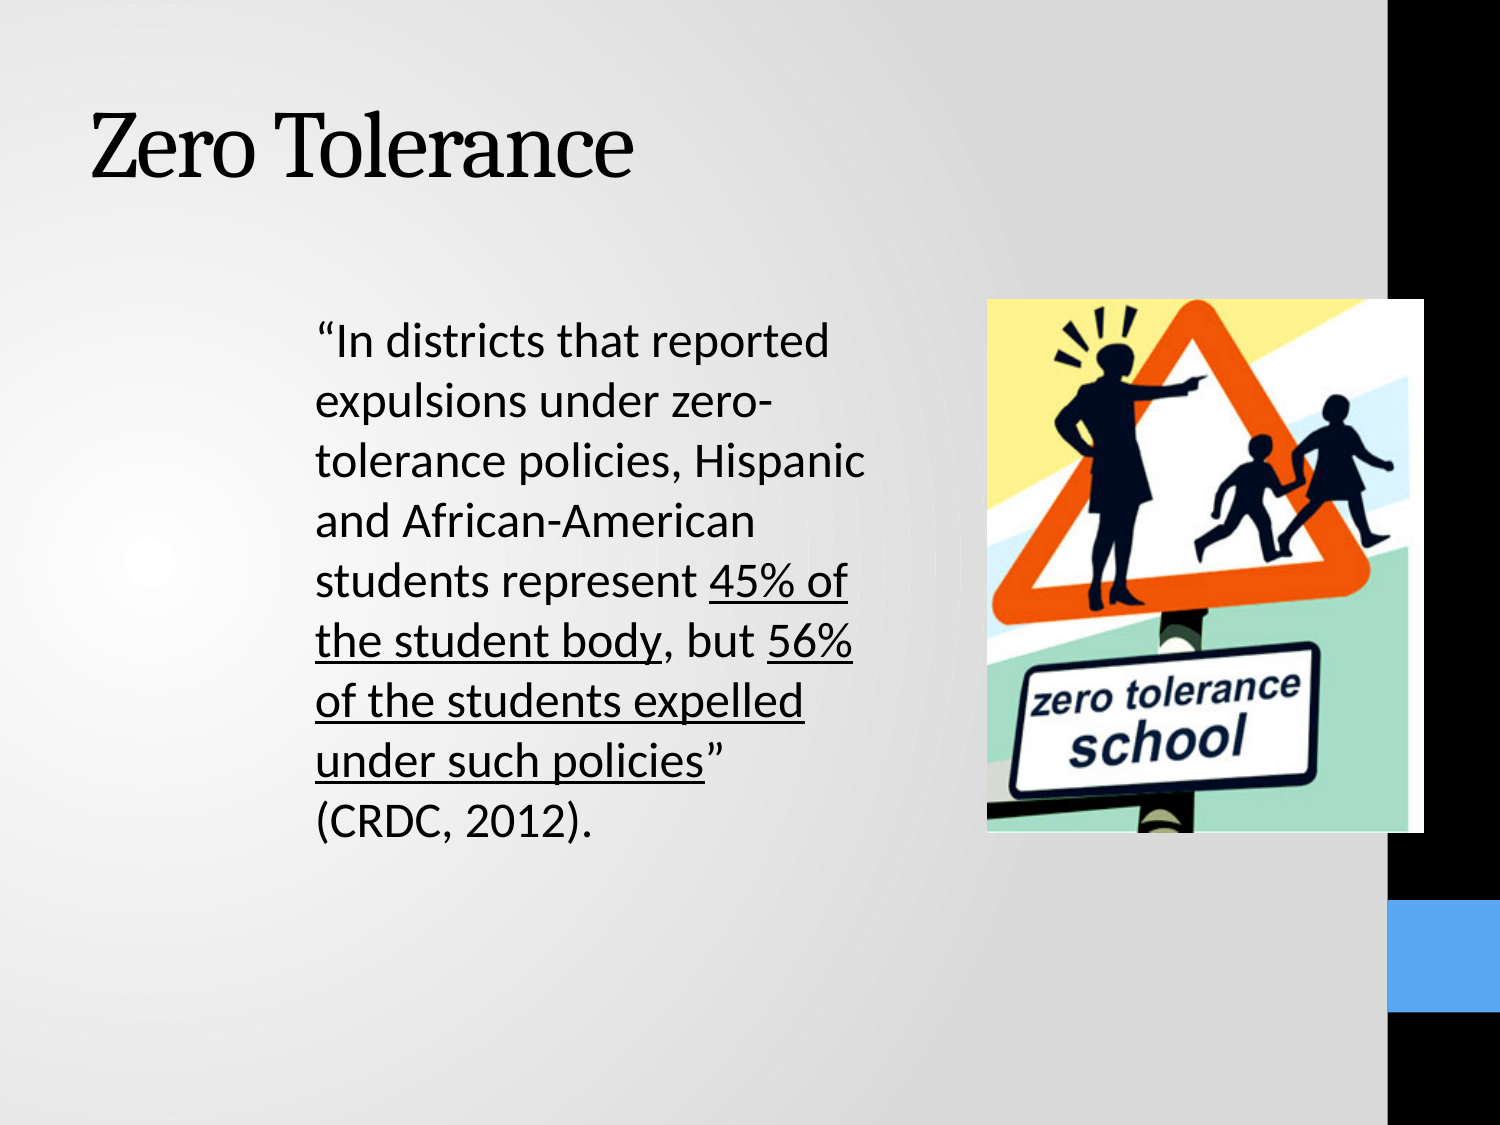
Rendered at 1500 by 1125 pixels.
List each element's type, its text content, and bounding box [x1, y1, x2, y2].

picture [986, 299, 1424, 834]
text_box “In districts that reported expulsions under zero-tolerance policies, Hispanic and African-American students represent 45% of the student body, but 56% of the students expelled under such policies” (CRDC, 2012). [299, 299, 888, 900]
title Zero Tolerance [75, 45, 1325, 233]
